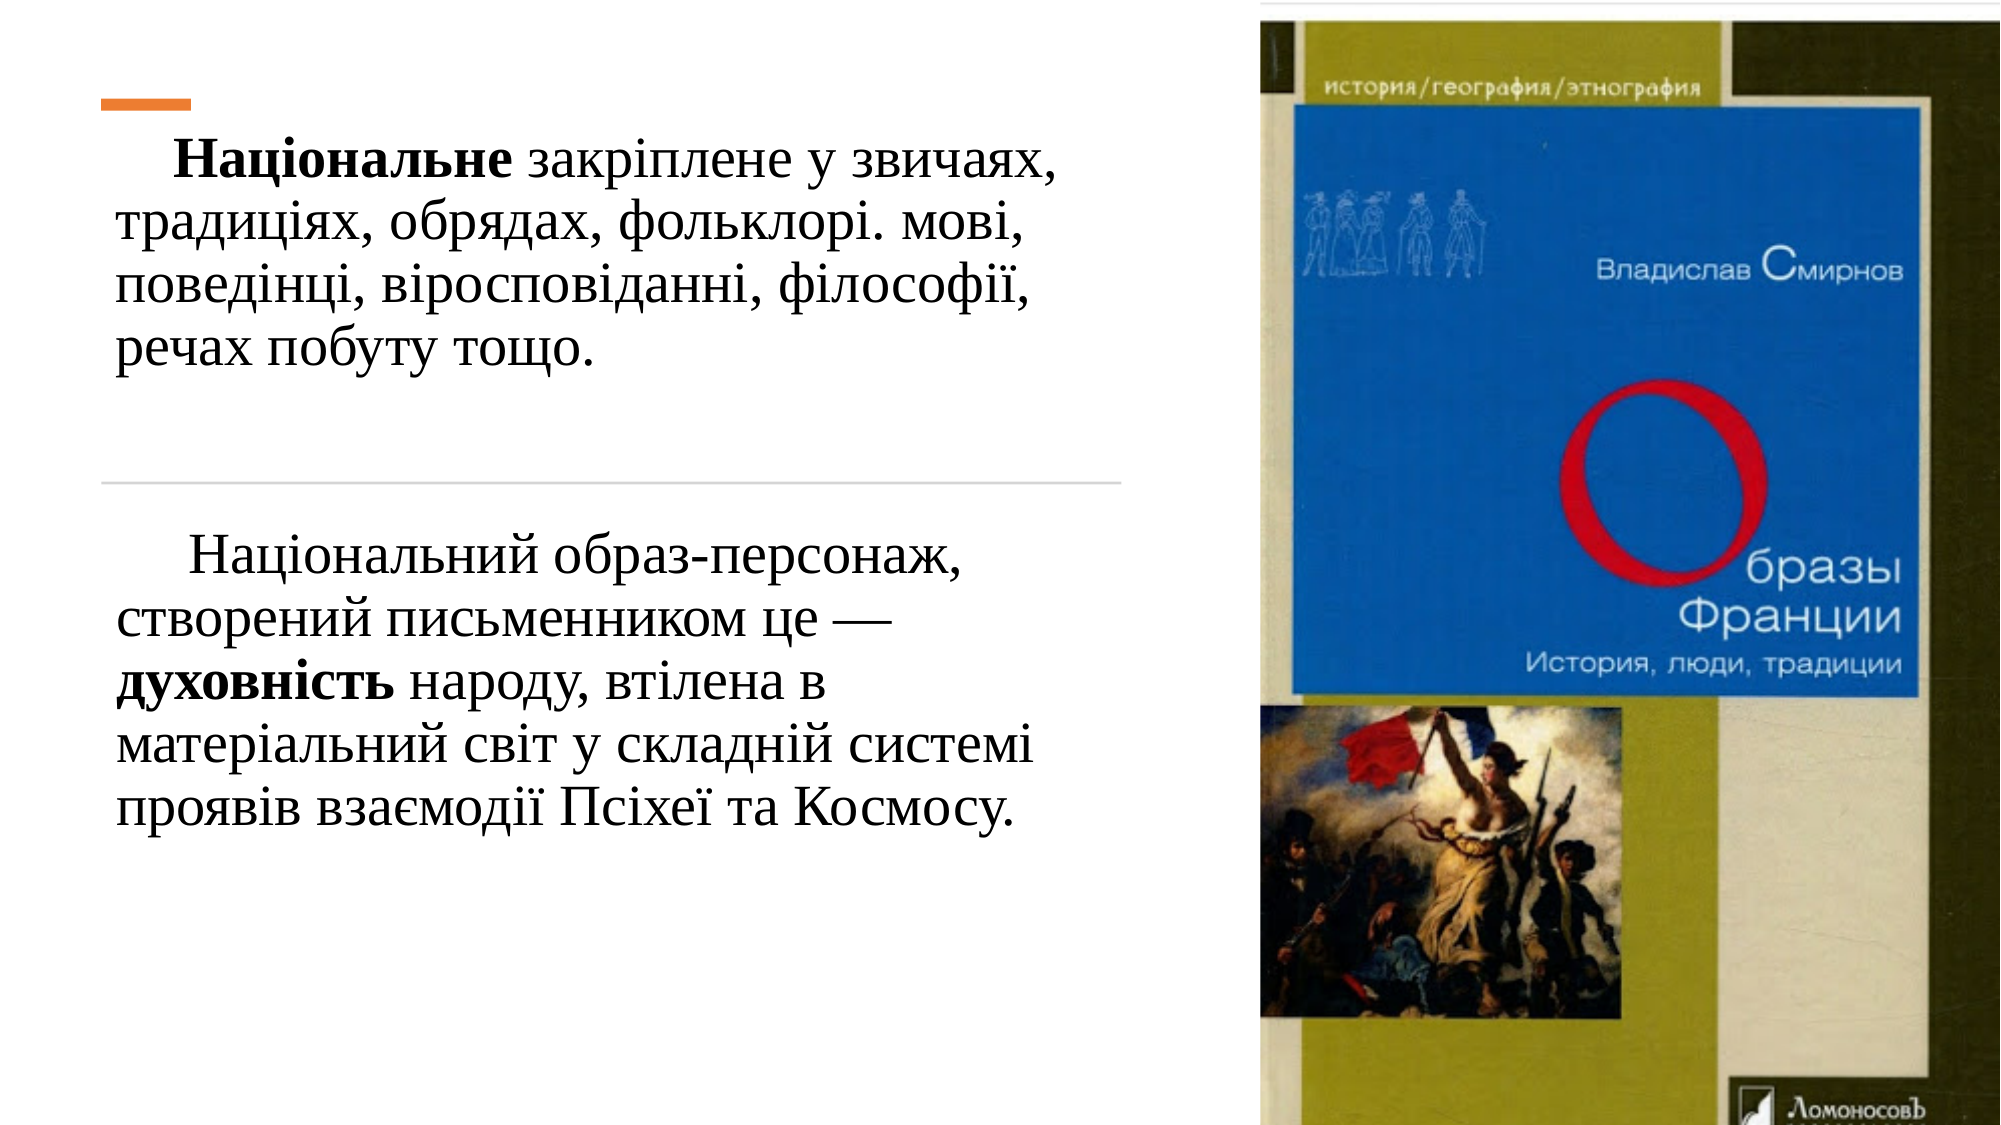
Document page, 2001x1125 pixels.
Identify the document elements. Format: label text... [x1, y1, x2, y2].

title Національне закріплене у звичаях, традиціях, обрядах, фольклорі. мові, поведінці, віросповіданні, філософії, речах побуту тощо. [100, 86, 1129, 456]
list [1260, 0, 2000, 1125]
text_box [0, 0, 1260, 1125]
text_box [100, 98, 192, 112]
list Національний образ-персонаж, створений письменником це — духовність народу, втілена в матеріальний світ у складній системі проявів взаємодії Псіхеї та Космосу. [100, 515, 1130, 1014]
text_box [100, 481, 1122, 486]
